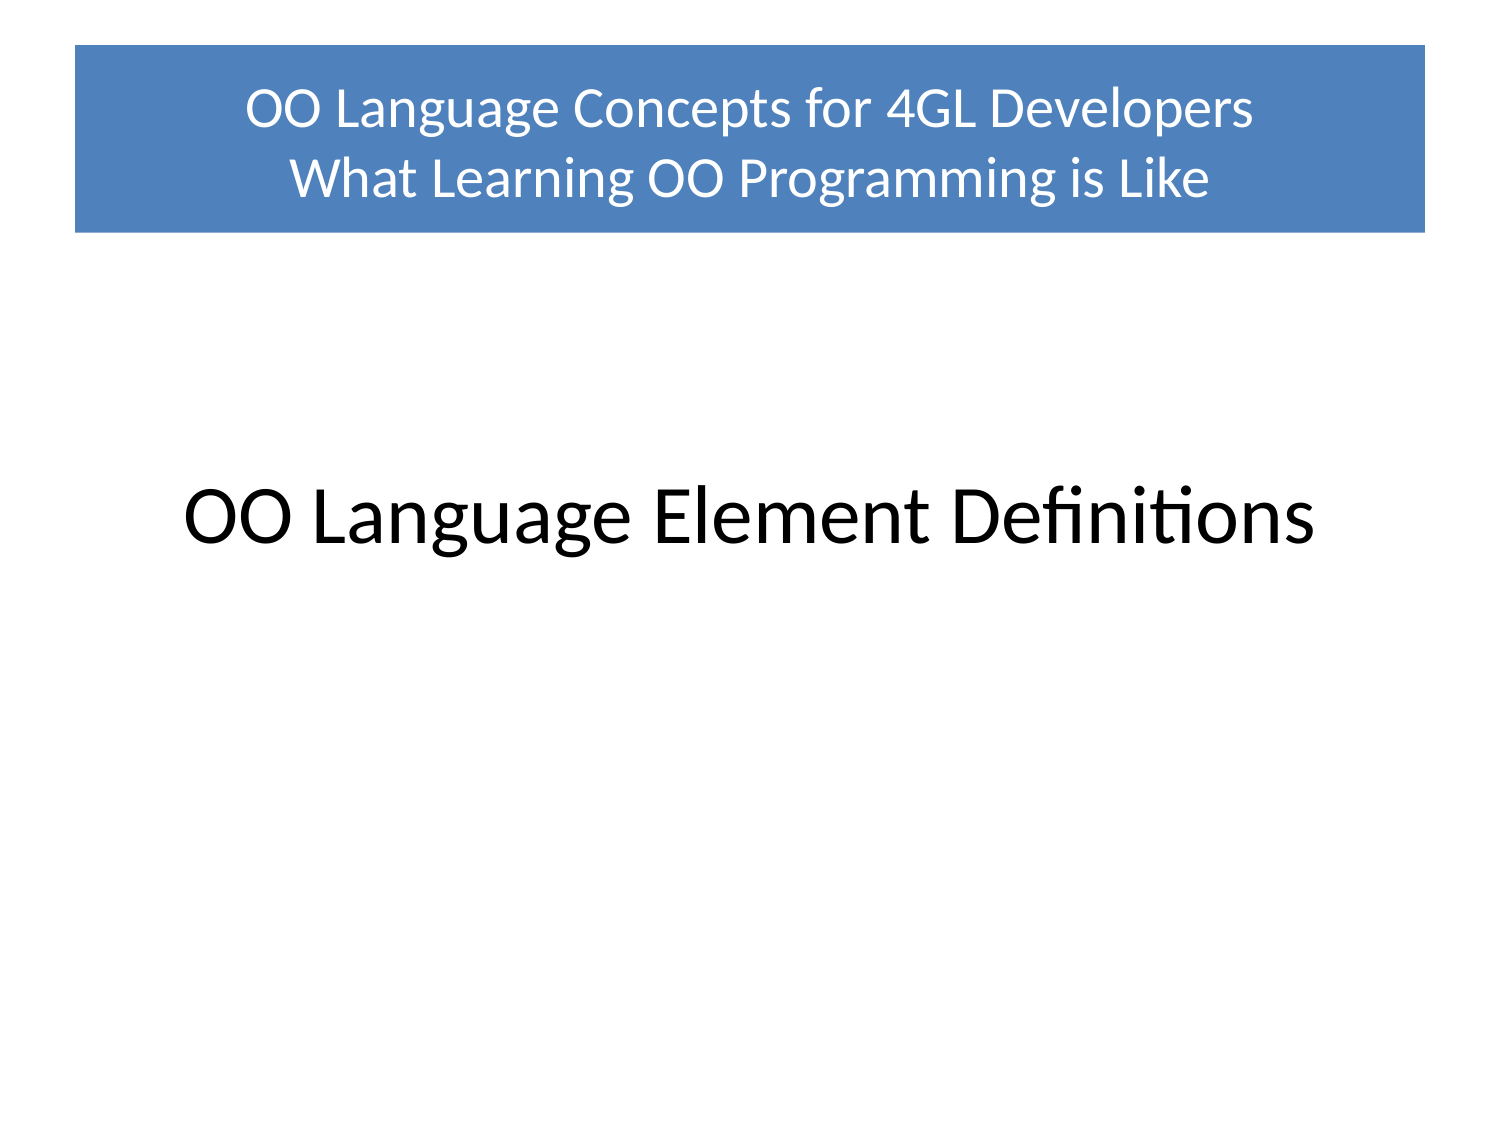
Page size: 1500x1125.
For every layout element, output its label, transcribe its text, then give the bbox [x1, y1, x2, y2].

list OO Language Element Definitions [75, 262, 1425, 1005]
title OO Language Concepts for 4GL Developers What Learning OO Programming is Like [75, 45, 1425, 233]
